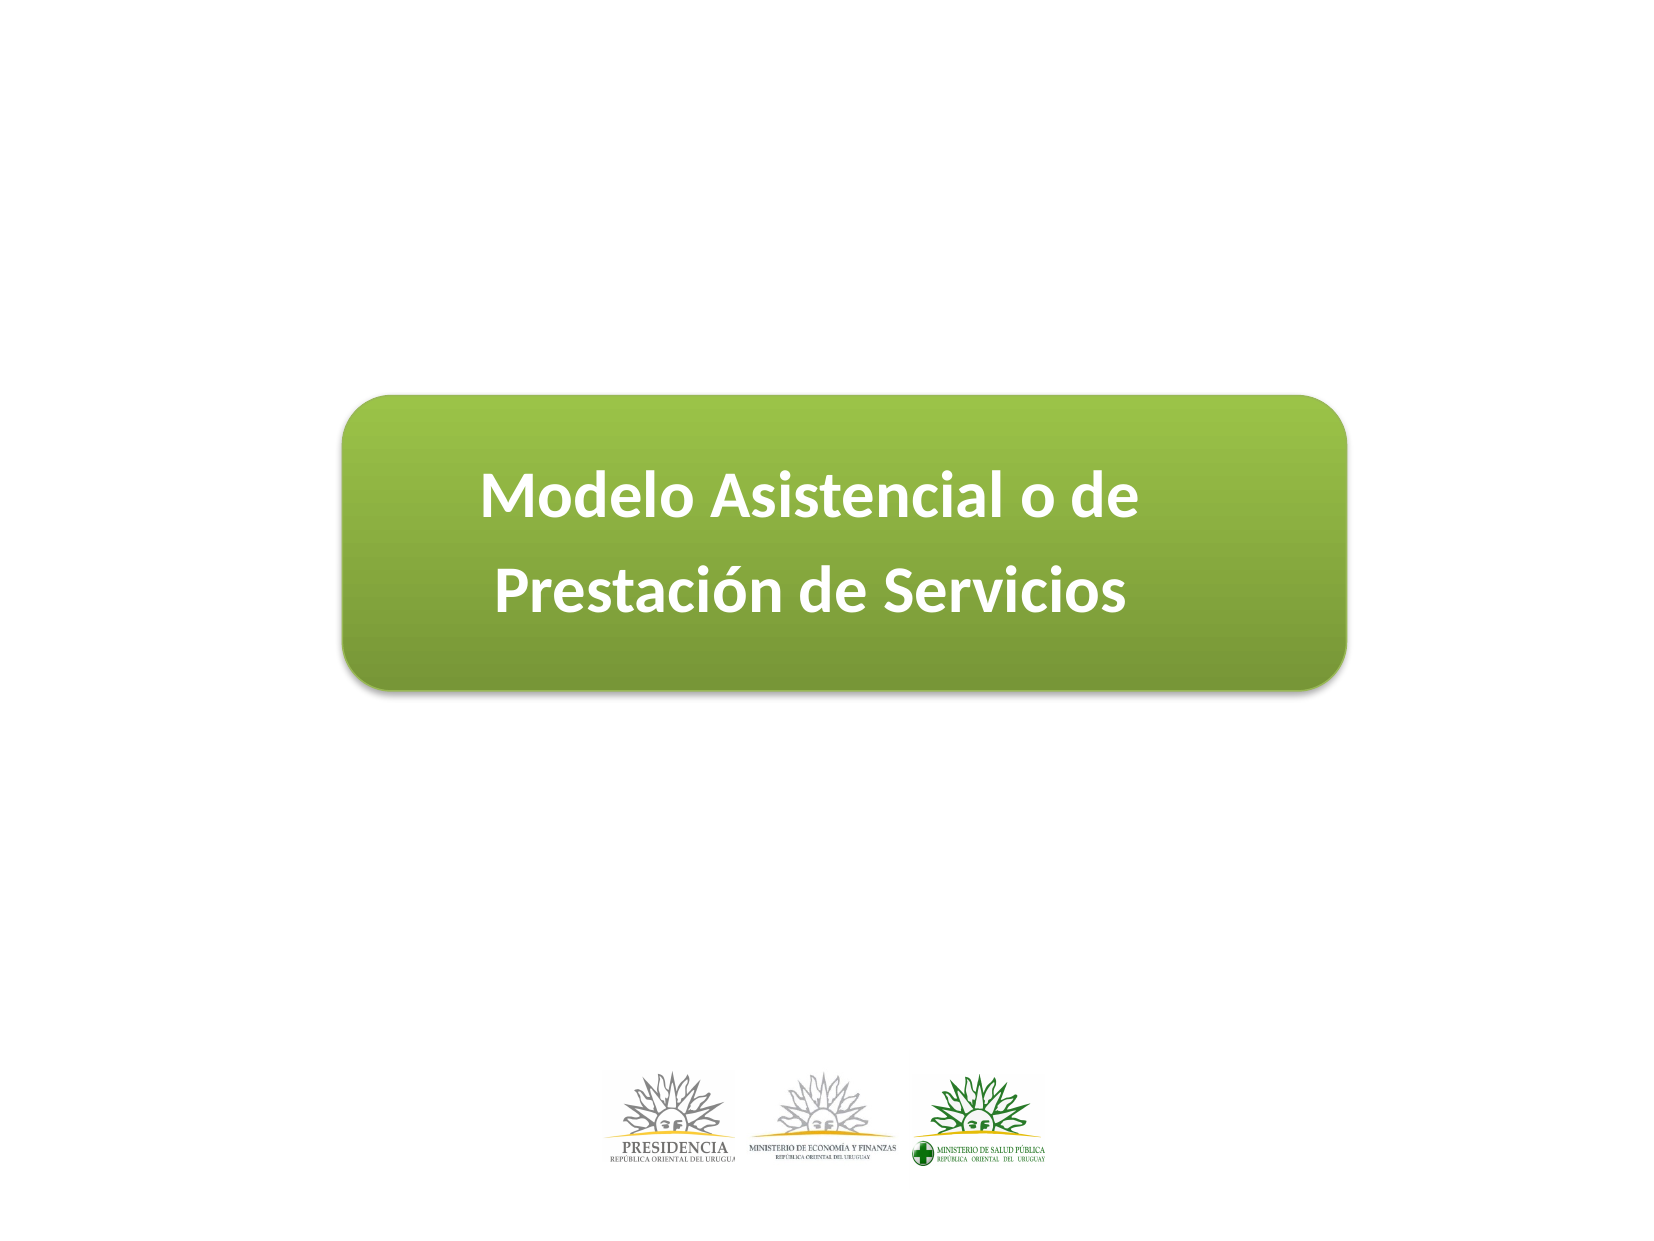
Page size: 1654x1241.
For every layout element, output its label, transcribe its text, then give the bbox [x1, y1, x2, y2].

text_box Modelo Asistencial o de Prestación de Servicios [341, 394, 1348, 692]
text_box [602, 1045, 1045, 1190]
